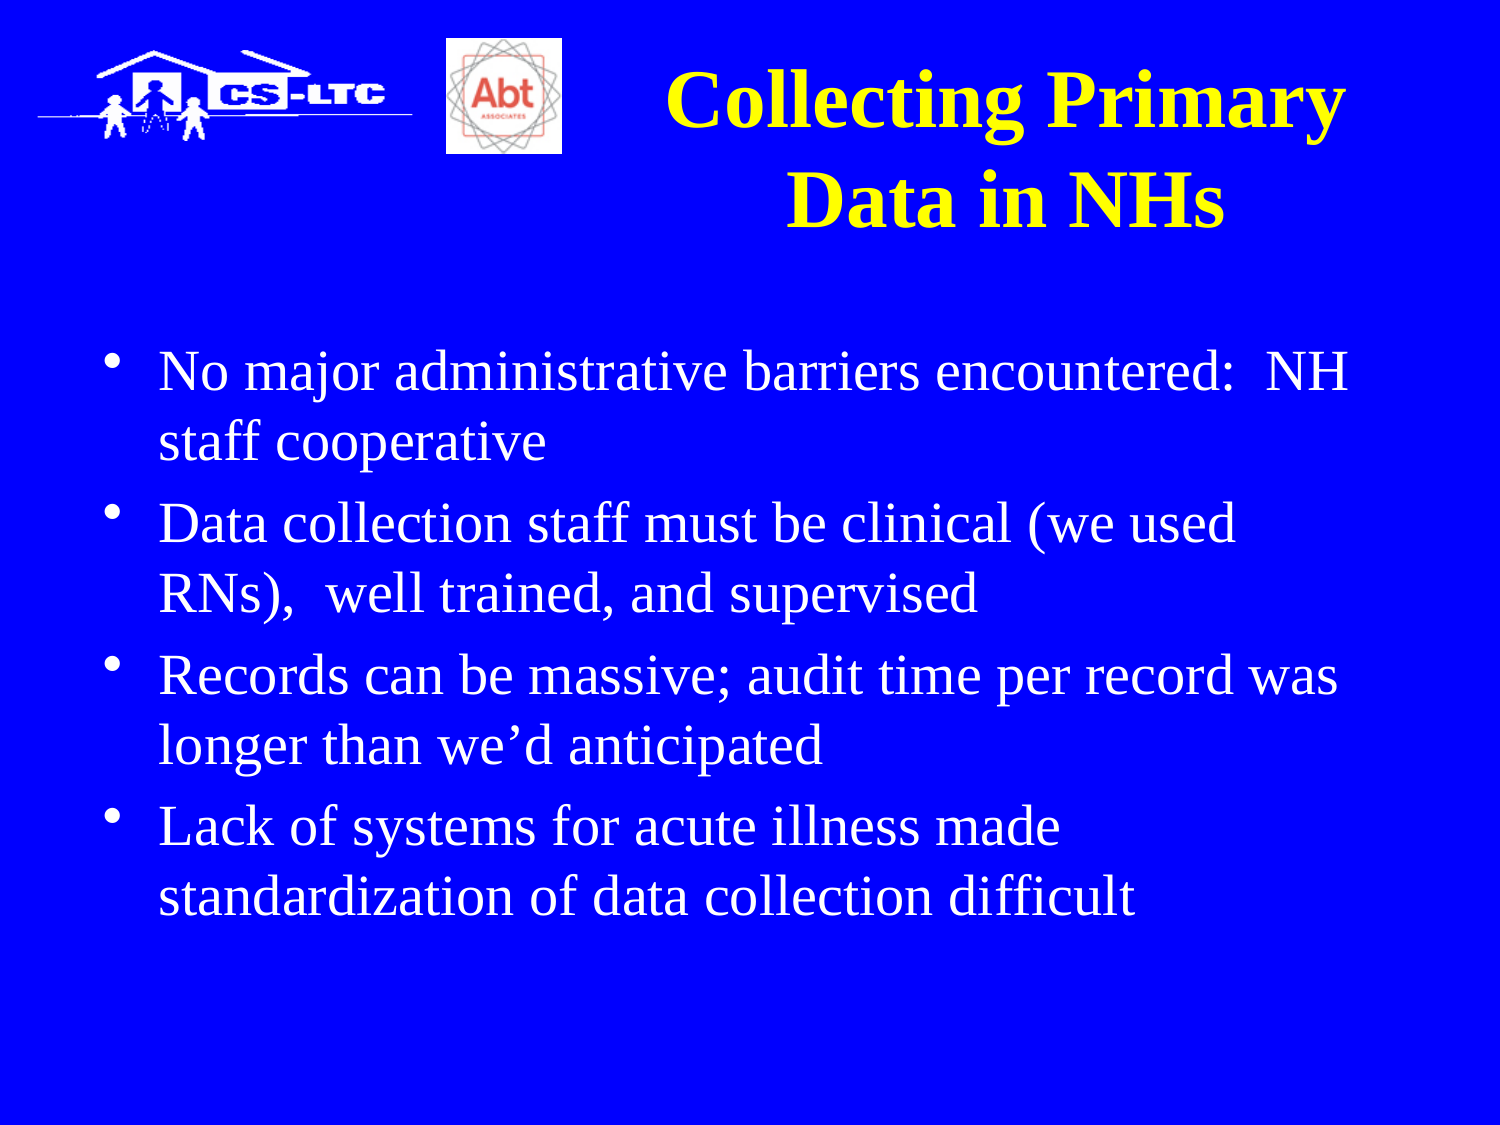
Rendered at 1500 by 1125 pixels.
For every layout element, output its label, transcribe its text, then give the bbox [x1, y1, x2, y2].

picture [37, 50, 413, 141]
title Collecting Primary Data in NHs [624, 50, 1388, 238]
list No major administrative barriers encountered: NH staff cooperative Data collection staff must be clinical (we used RNs), well trained, and supervised Records can be massive; audit time per record was longer than we’d anticipated Lack of systems for acute illness made standardization of data collection difficult [87, 324, 1388, 975]
picture [446, 38, 562, 154]
